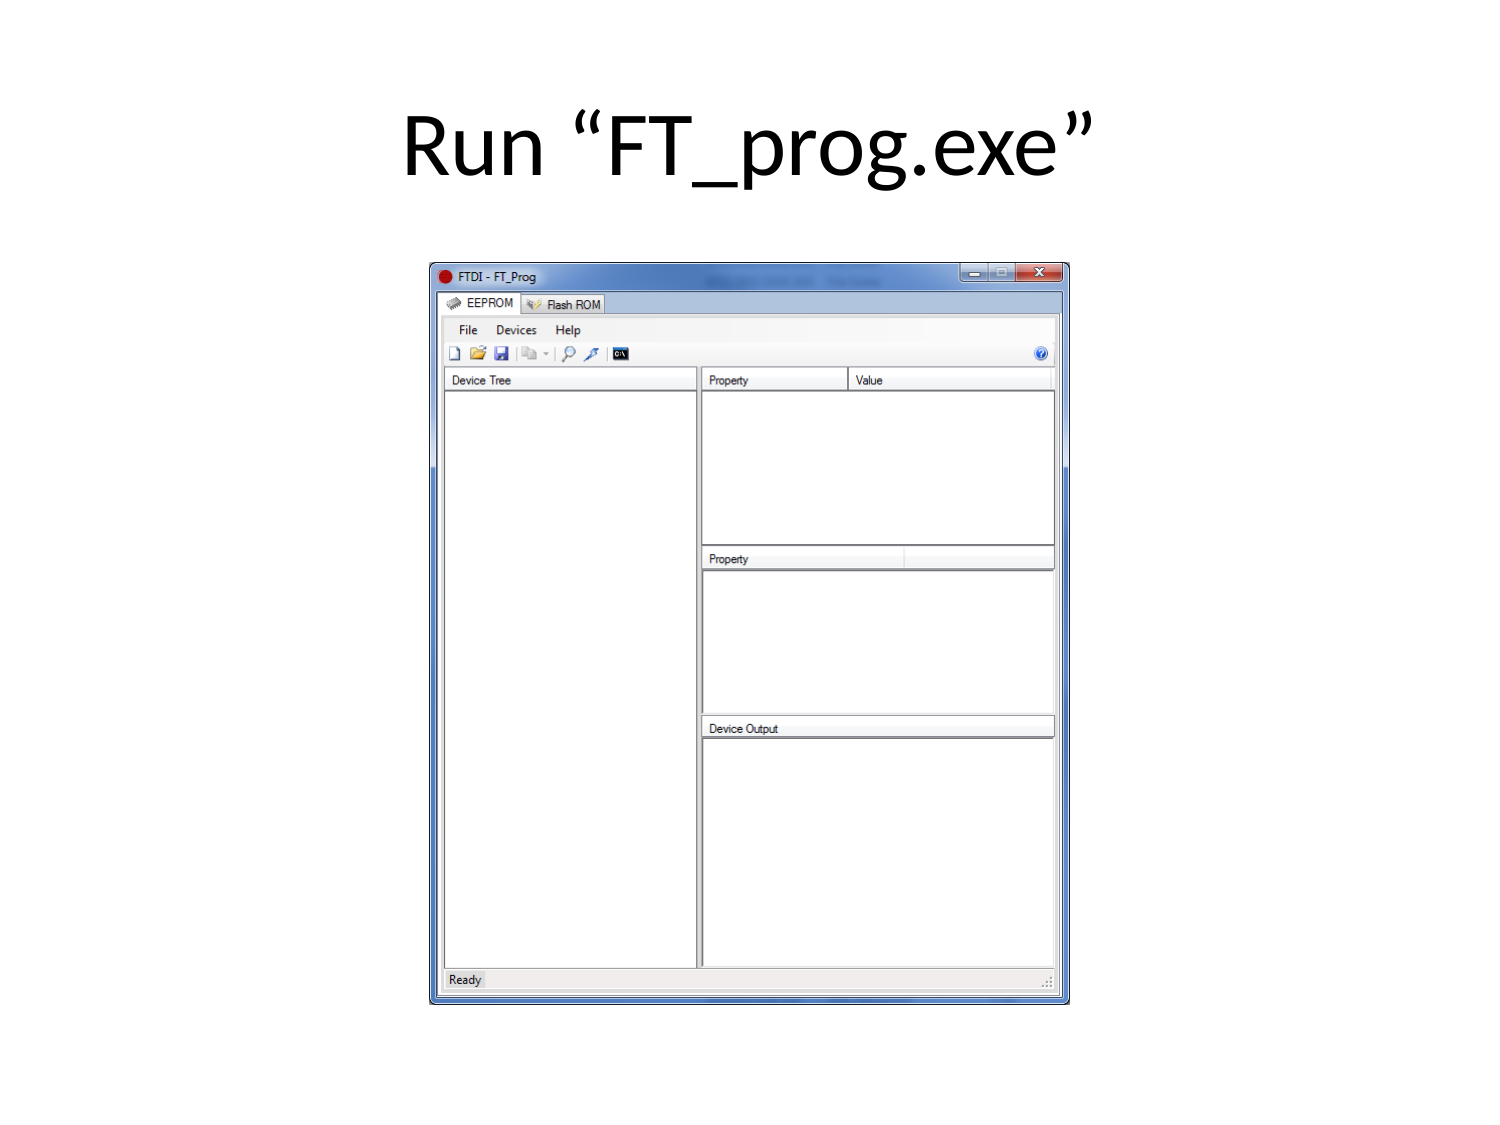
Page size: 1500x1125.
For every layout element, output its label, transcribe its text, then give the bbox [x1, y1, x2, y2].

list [429, 262, 1071, 1006]
title Run “FT_prog.exe” [75, 45, 1425, 233]
